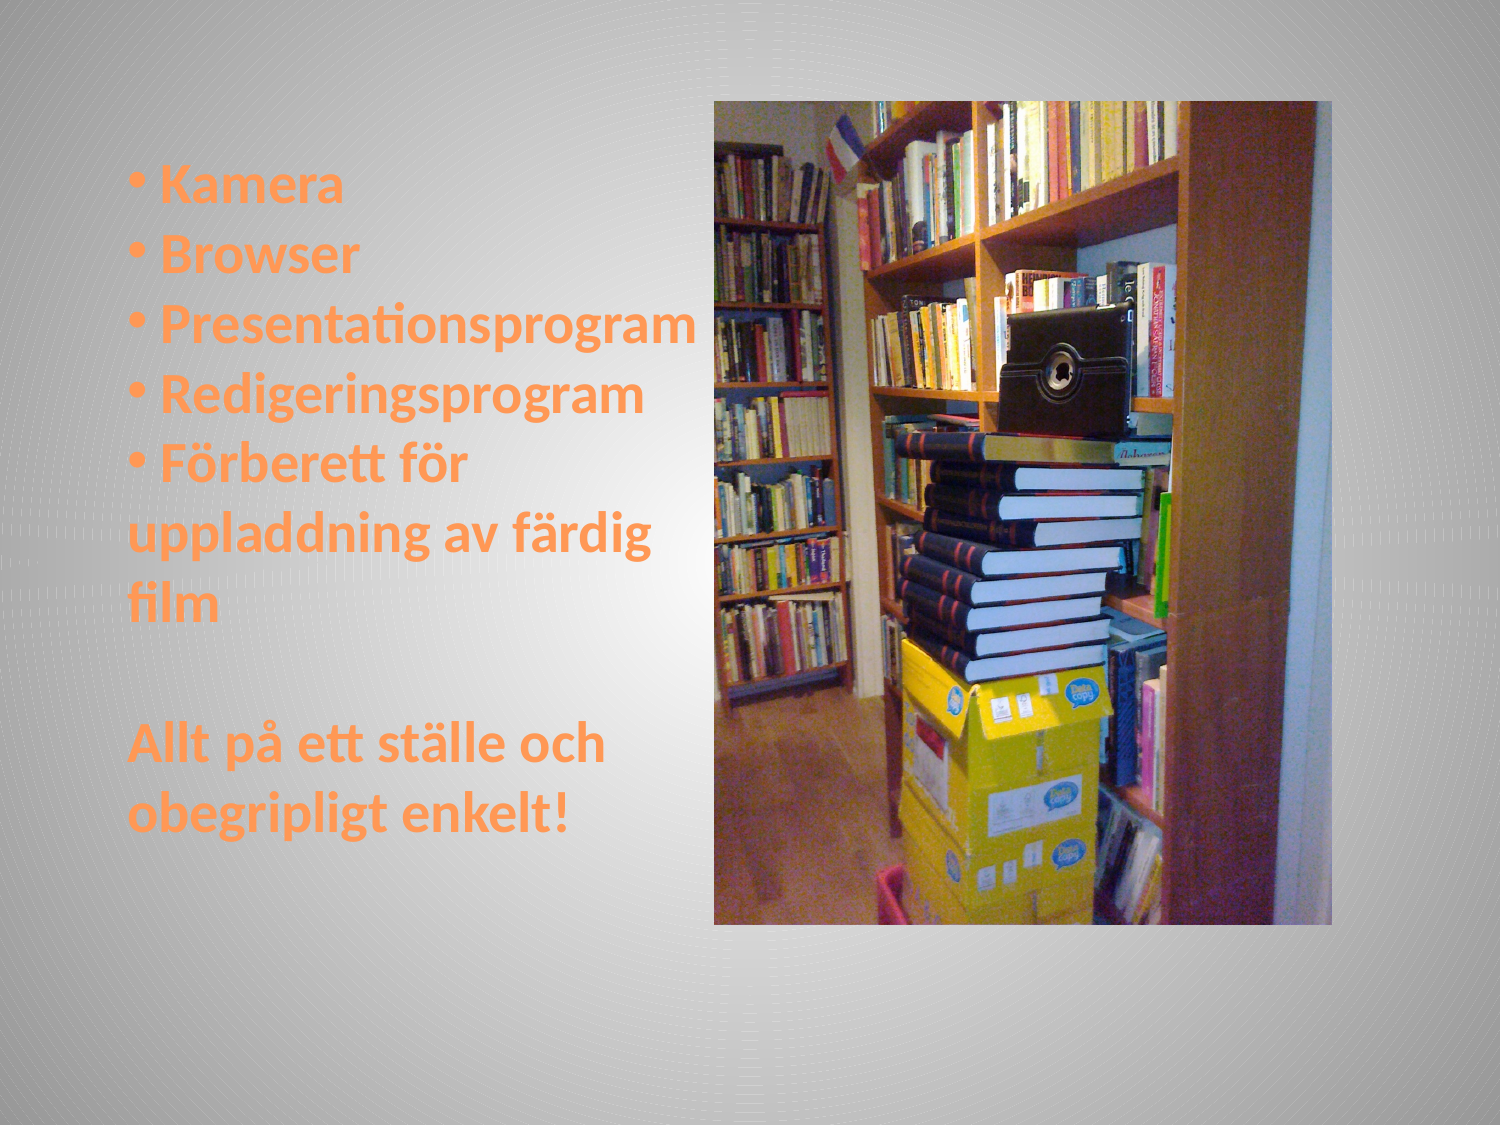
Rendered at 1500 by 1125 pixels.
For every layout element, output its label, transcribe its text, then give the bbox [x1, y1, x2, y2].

picture [714, 101, 1333, 926]
text_box Kamera Browser Presentationsprogram Redigeringsprogram Förberett för uppladdning av färdig film Allt på ett ställe och obegripligt enkelt! [112, 137, 756, 952]
